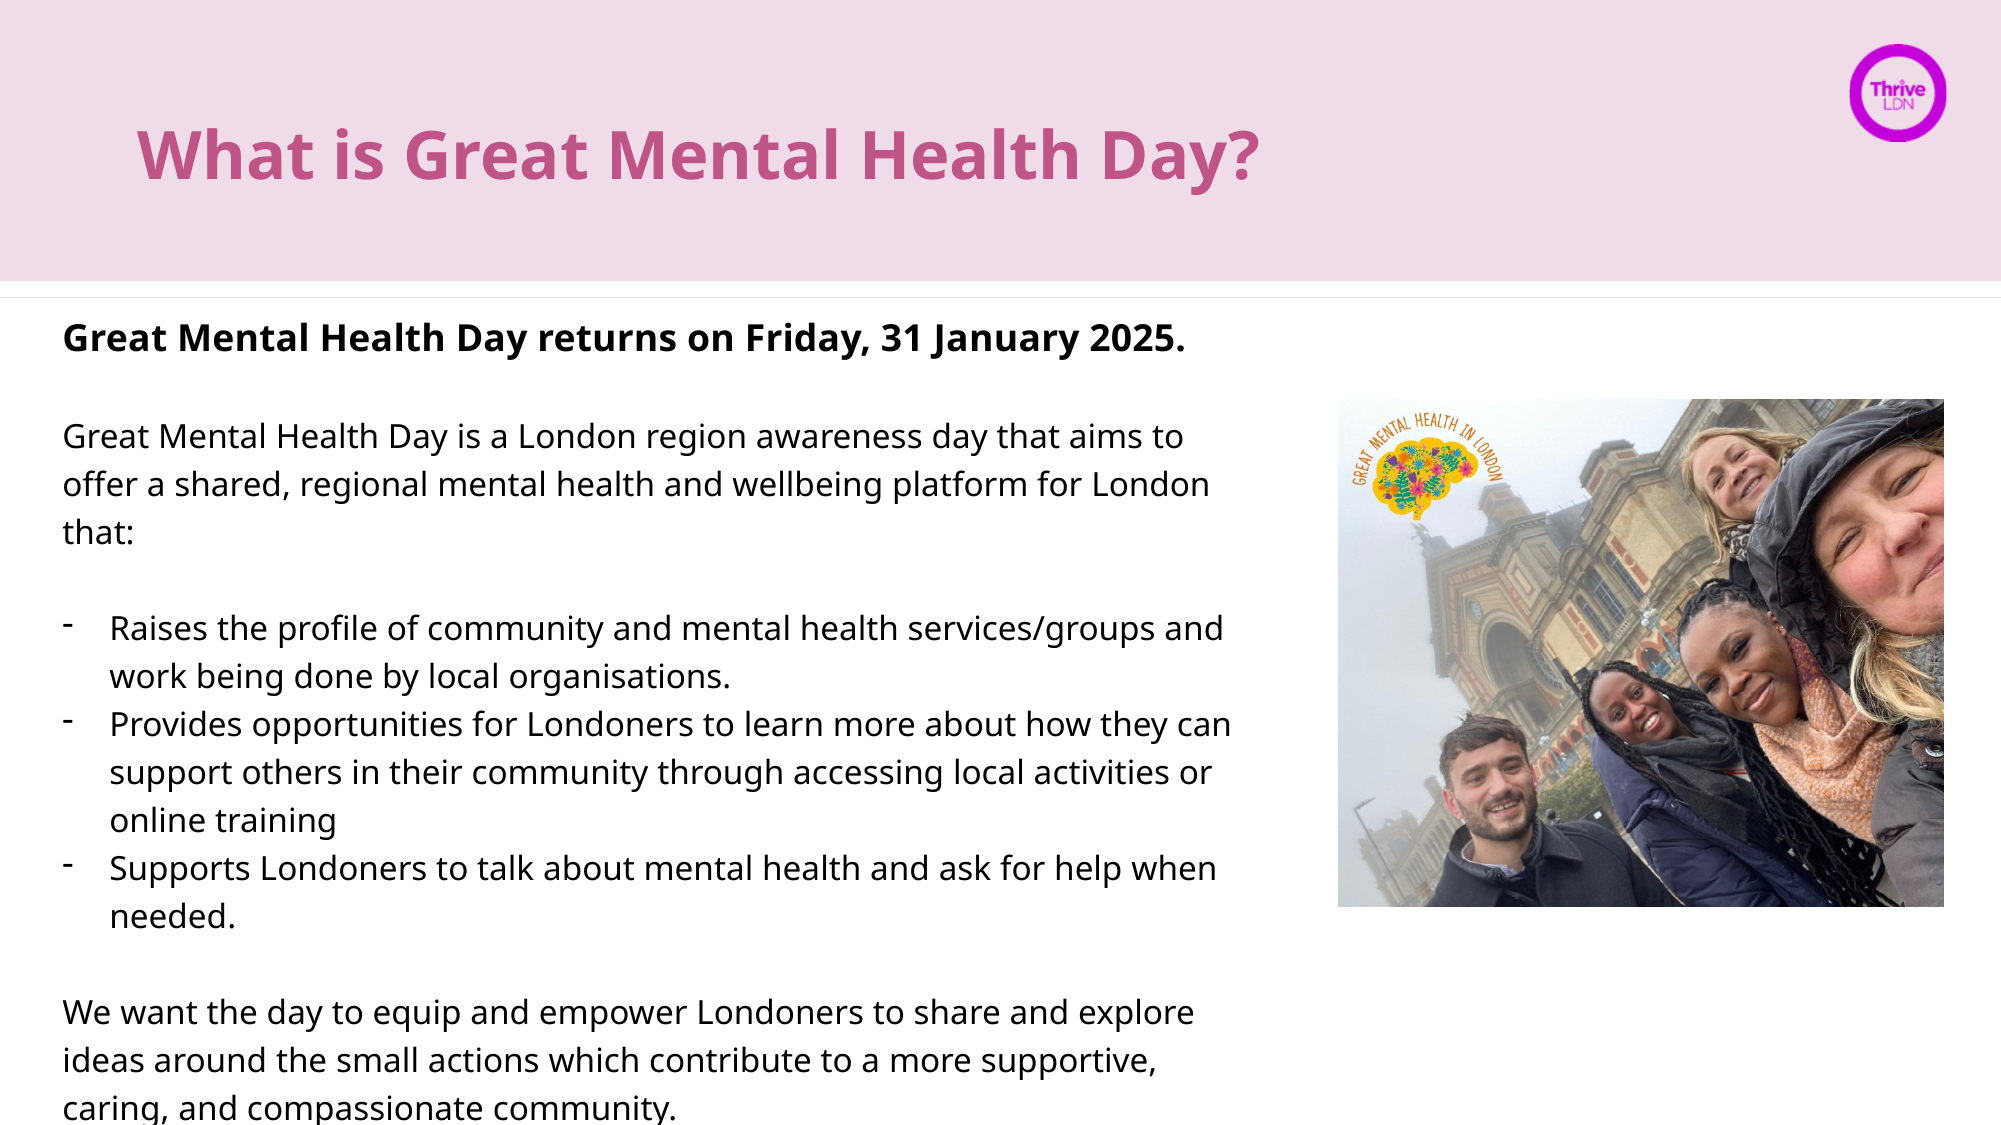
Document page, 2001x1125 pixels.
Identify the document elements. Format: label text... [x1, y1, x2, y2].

text_box Great Mental Health Day returns on Friday, 31 January 2025. Great Mental Health Day is a London region awareness day that aims to offer a shared, regional mental health and wellbeing platform for London that: Raises the profile of community and mental health services/groups and work being done by local organisations. Provides opportunities for Londoners to learn more about how they can support others in their community through accessing local activities or online training Supports Londoners to talk about mental health and ask for help when needed. We want the day to equip and empower Londoners to share and explore ideas around the small actions which contribute to a more supportive, caring, and compassionate community. [62, 305, 1252, 1125]
picture [1338, 399, 1944, 907]
text_box What is Great Mental Health Day? [137, 99, 1327, 194]
text_box [1849, 44, 1947, 142]
text_box [0, 0, 2000, 306]
